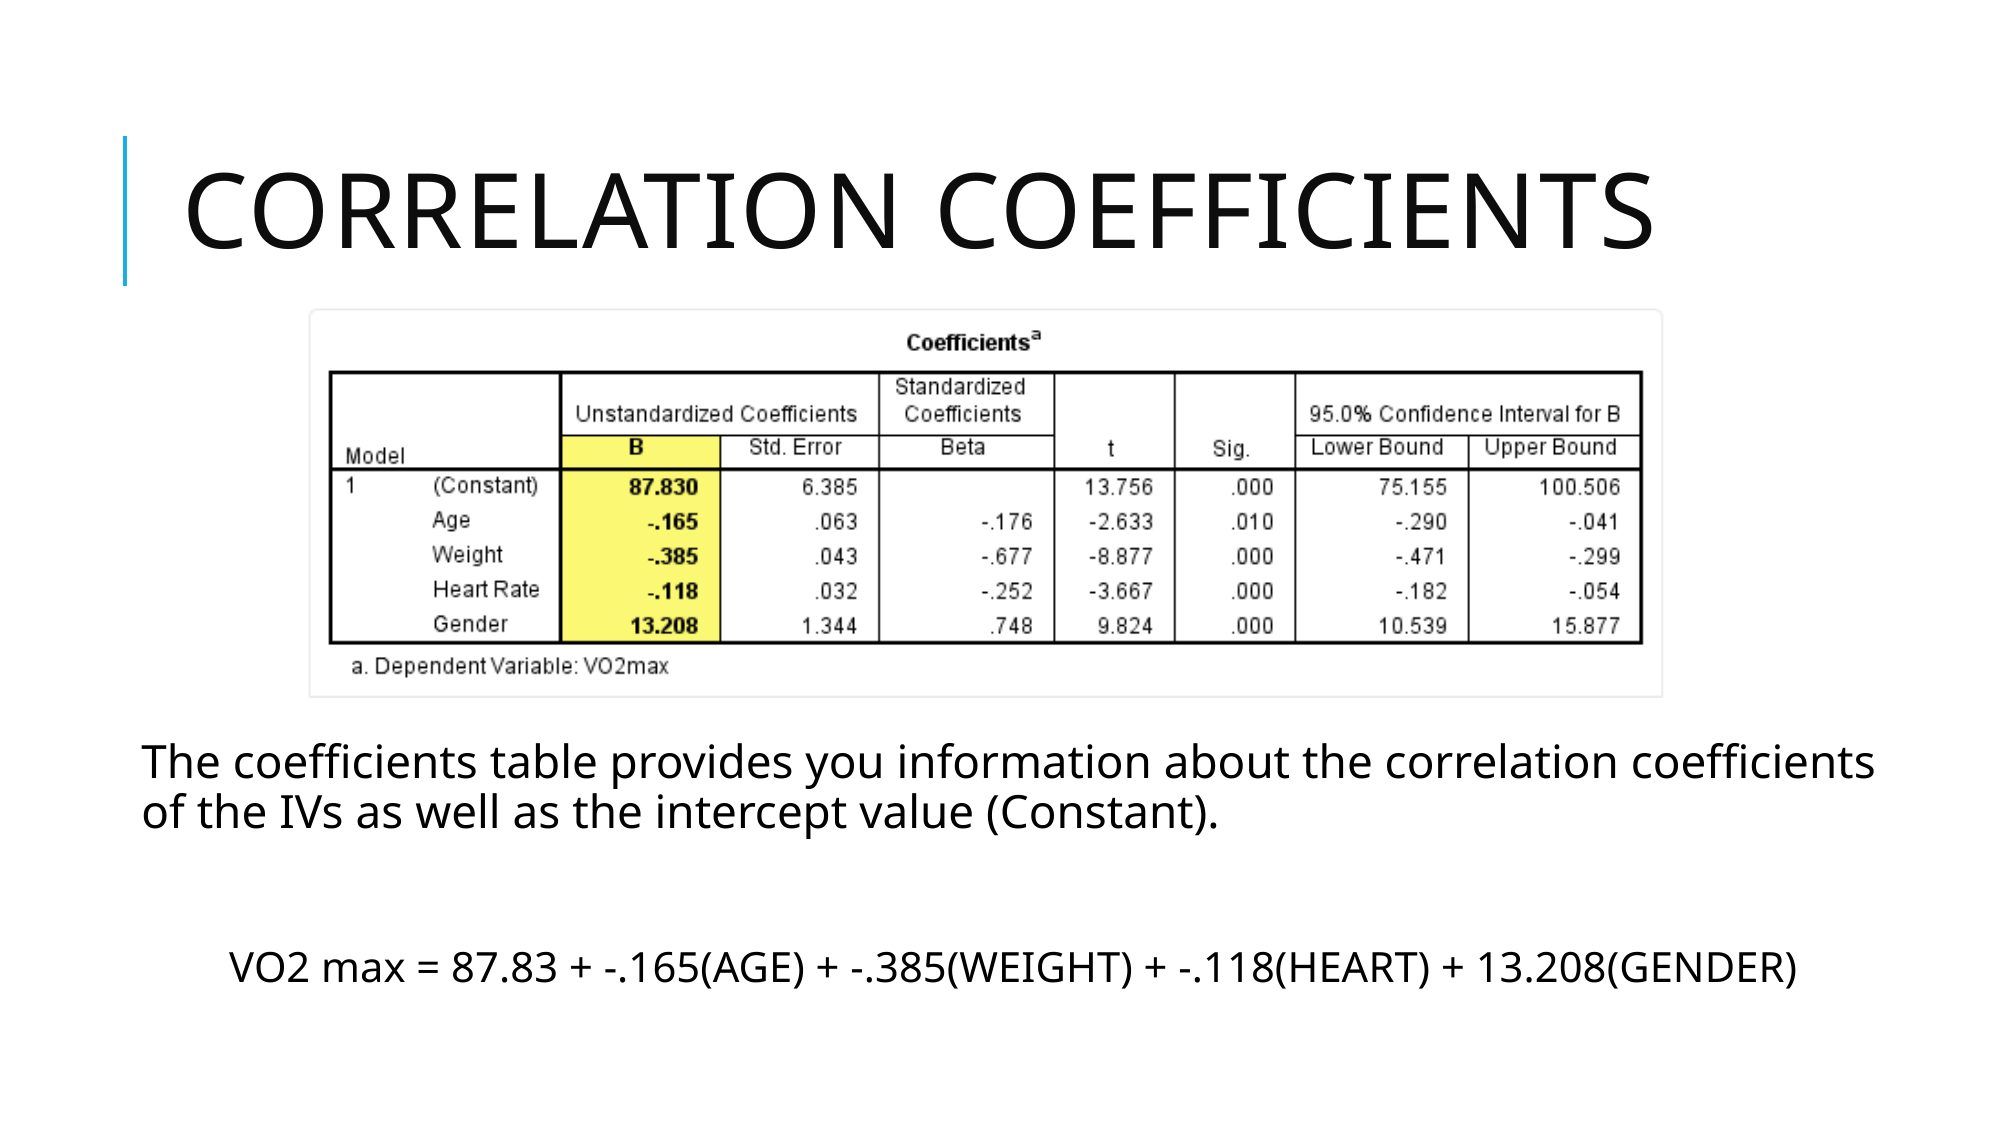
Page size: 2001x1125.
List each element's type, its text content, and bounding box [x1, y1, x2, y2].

picture [300, 286, 1700, 698]
list The coefficients table provides you information about the correlation coefficients of the IVs as well as the intercept value (Constant). VO2 max = 87.83 + -.165(AGE) + -.385(WEIGHT) + -.118(HEART) + 13.208(GENDER) [118, 731, 1893, 1074]
title CORRELATION COEFFICIENTS [168, 96, 1763, 342]
